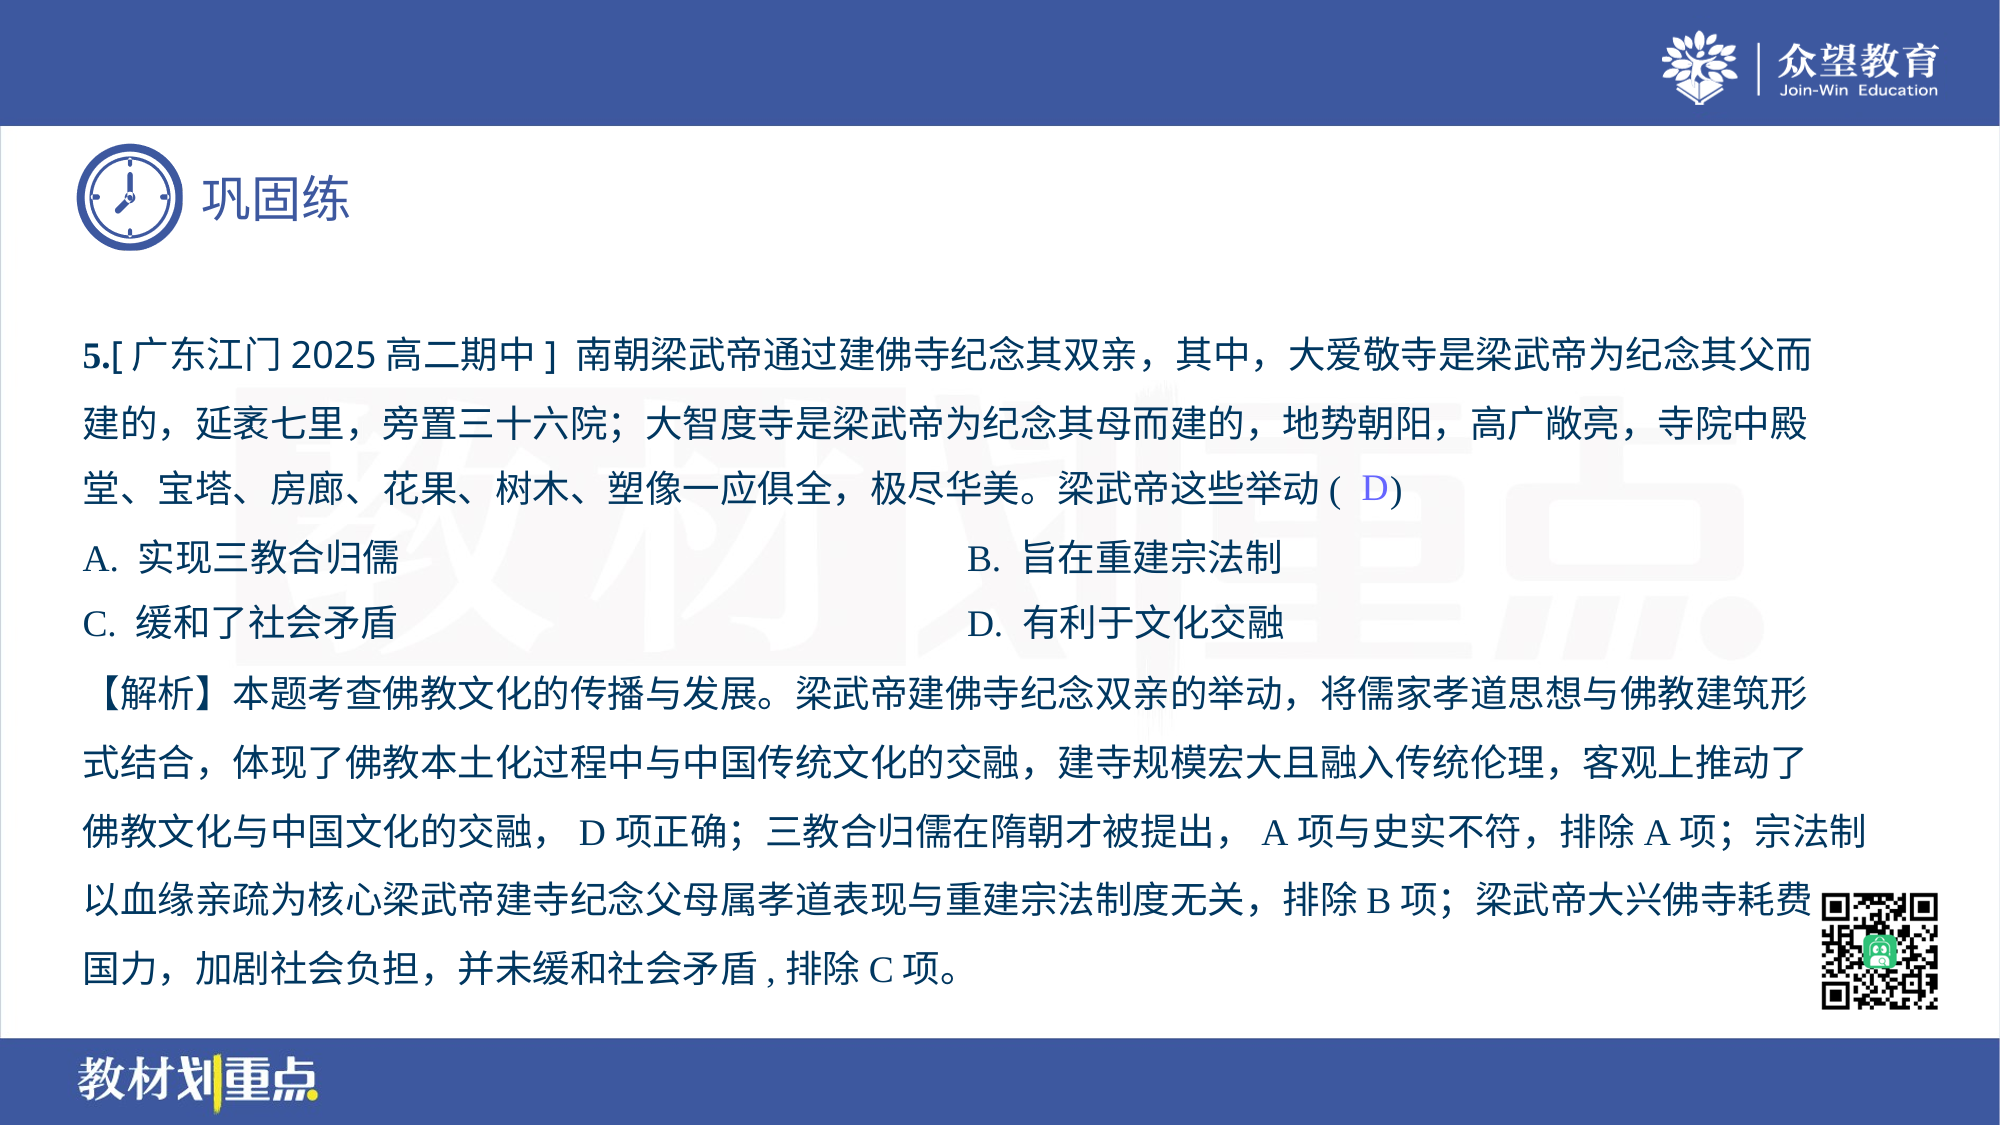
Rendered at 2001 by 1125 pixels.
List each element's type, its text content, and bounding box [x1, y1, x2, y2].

picture [0, 0, 2000, 1125]
text_box 5.[广东江门2025高二期中] 南朝梁武帝通过建佛寺纪念其双亲，其中，大爱敬寺是梁武帝为纪念其父而 建的，延袤七里，旁置三十六院；大智度寺是梁武帝为纪念其母而建的，地势朝阳，高广敞亮，寺院中殿 堂、宝塔、房廊、花果、树木、塑像一应俱全，极尽华美。梁武帝这些举动( ) [82, 307, 1817, 503]
text_box 【解析】本题考查佛教文化的传播与发展。梁武帝建佛寺纪念双亲的举动，将儒家孝道思想与佛教建筑形 式结合，体现了佛教本土化过程中与中国传统文化的交融，建寺规模宏大且融入传统伦理，客观上推动了 佛教文化与中国文化的交融，D项正确；三教合归儒在隋朝才被提出，A项与史实不符，排除A项；宗法制 以血缘亲疏为核心梁武帝建寺纪念父母属孝道表现与重建宗法制度无关，排除B项；梁武帝大兴佛寺耗费 国力，加剧社会负担，并未缓和社会矛盾,排除C项。 [82, 646, 1643, 980]
text_box A. 实现三教合归儒 B. 旨在重建宗法制 C. 缓和了社会矛盾 D. 有利于文化交融 [82, 510, 1817, 637]
text_box D [1347, 442, 1403, 501]
